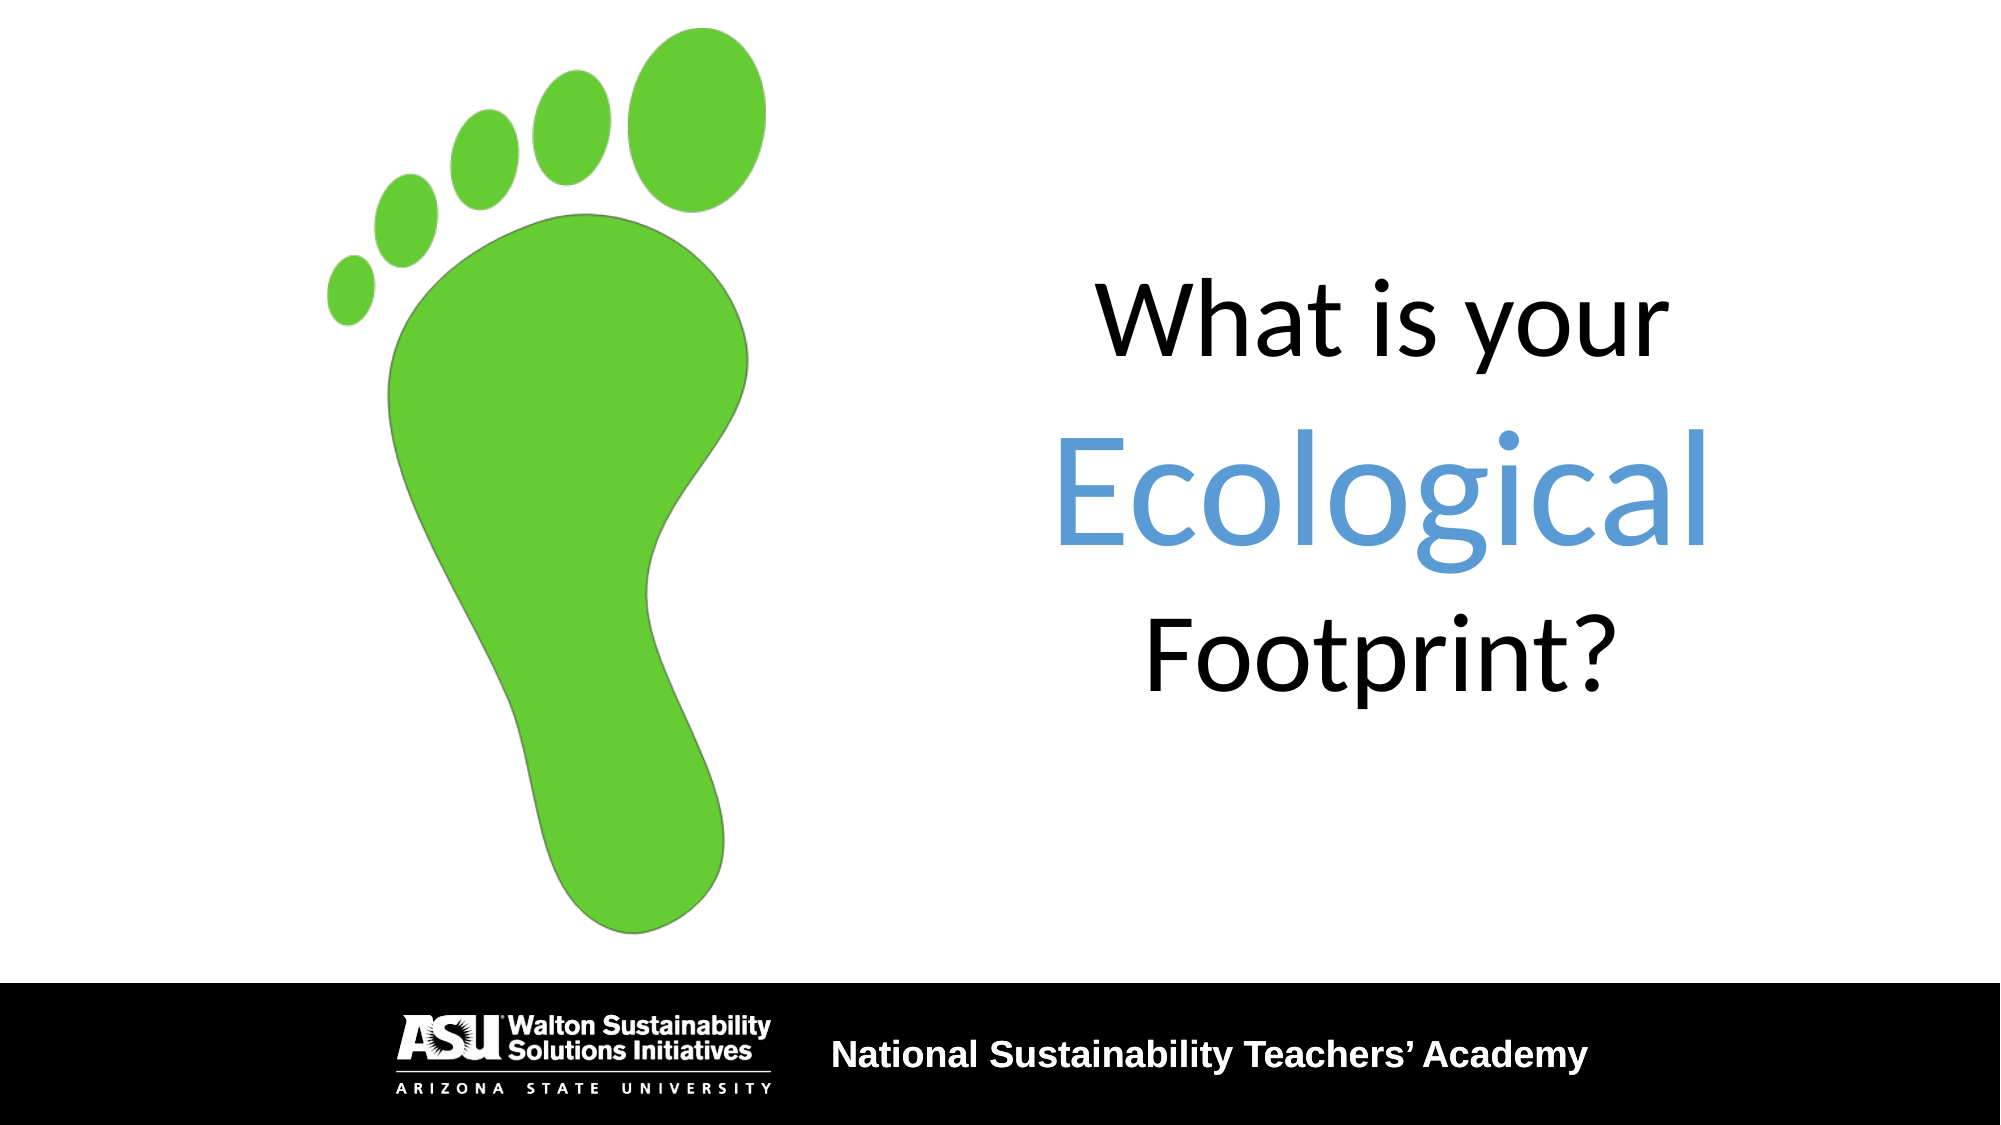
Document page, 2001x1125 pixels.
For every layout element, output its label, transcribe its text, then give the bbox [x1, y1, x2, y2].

picture [327, 28, 767, 935]
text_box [396, 1014, 1604, 1094]
text_box What is your Ecological Footprint? [767, 236, 2000, 722]
